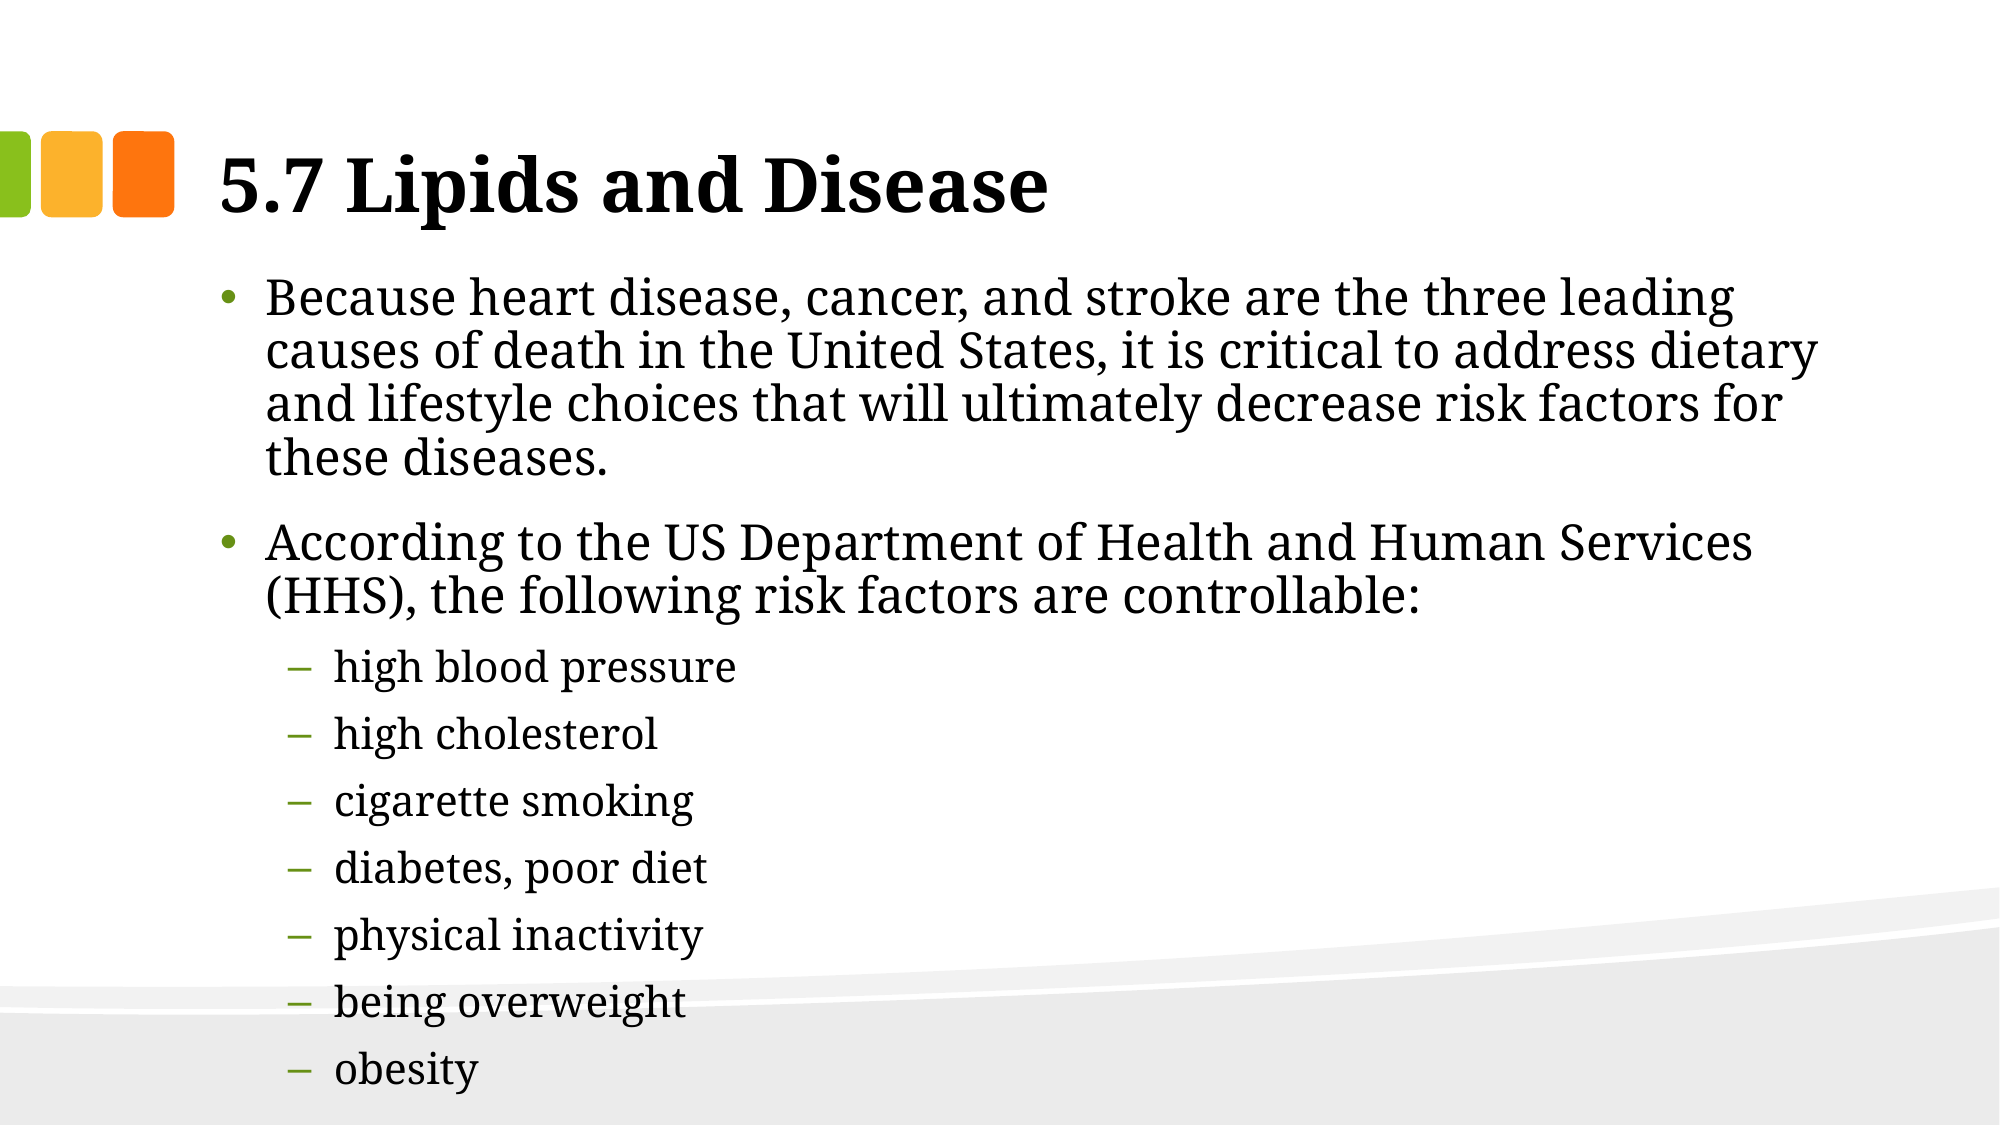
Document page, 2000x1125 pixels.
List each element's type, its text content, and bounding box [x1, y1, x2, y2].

title 5.7 Lipids and Disease [199, 24, 1800, 238]
list Because heart disease, cancer, and stroke are the three leading causes of death in the United States, it is critical to address dietary and lifestyle choices that will ultimately decrease risk factors for these diseases. According to the US Department of Health and Human Services (HHS), the following risk factors are controllable: high blood pressure high cholesterol cigarette smoking diabetes, poor diet physical inactivity being overweight obesity [199, 262, 1875, 1113]
